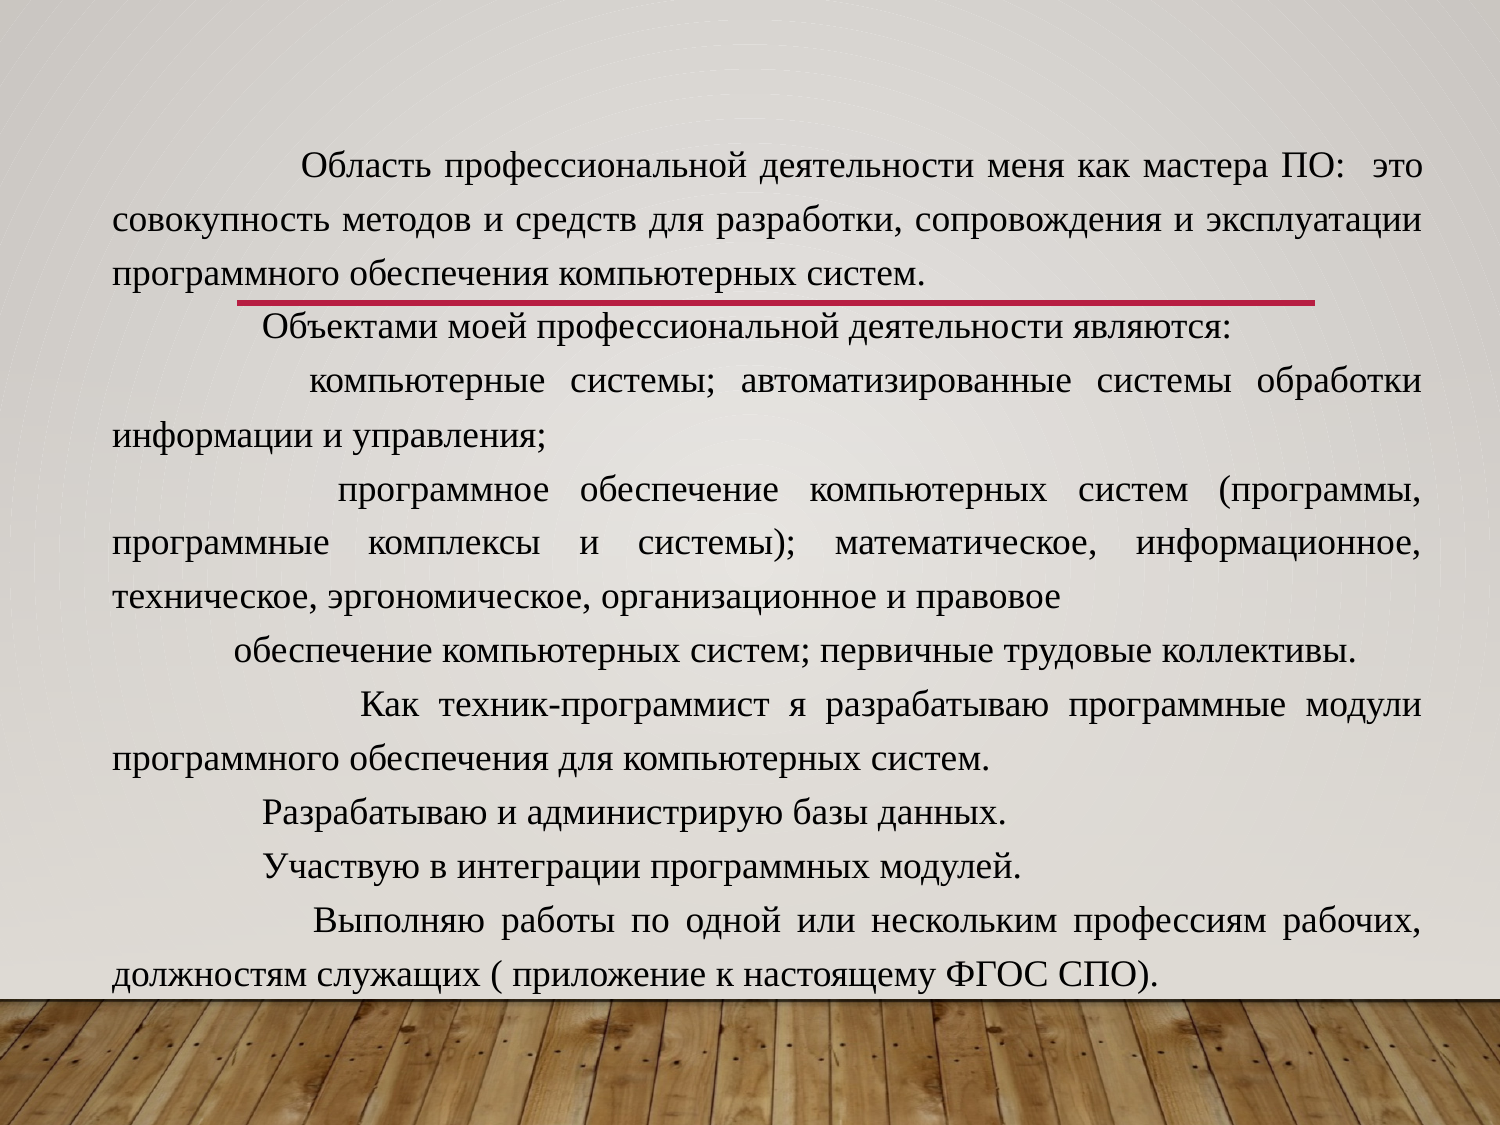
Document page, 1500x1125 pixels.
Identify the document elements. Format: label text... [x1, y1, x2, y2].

list Область профессиональной деятельности меня как мастера ПО: это совокупность методов и средств для разработки, сопровождения и эксплуатации программного обеспечения компьютерных систем. Объектами моей профессиональной деятельности являются: компьютерные системы; автоматизированные системы обработки информации и управления; программное обеспечение компьютерных систем (программы, программные комплексы и системы); математическое, информационное, техническое, эргономическое, организационное и правовое обеспечение компьютерных систем; первичные трудовые коллективы. Как техник-программист я разрабатываю программные модули программного обеспечения для компьютерных систем. Разрабатываю и администрирую базы данных. Участвую в интеграции программных модулей. Выполняю работы по одной или нескольким профессиям рабочих, должностям служащих ( приложение к настоящему ФГОС СПО). [112, 93, 1424, 1032]
picture [0, 999, 1500, 1125]
